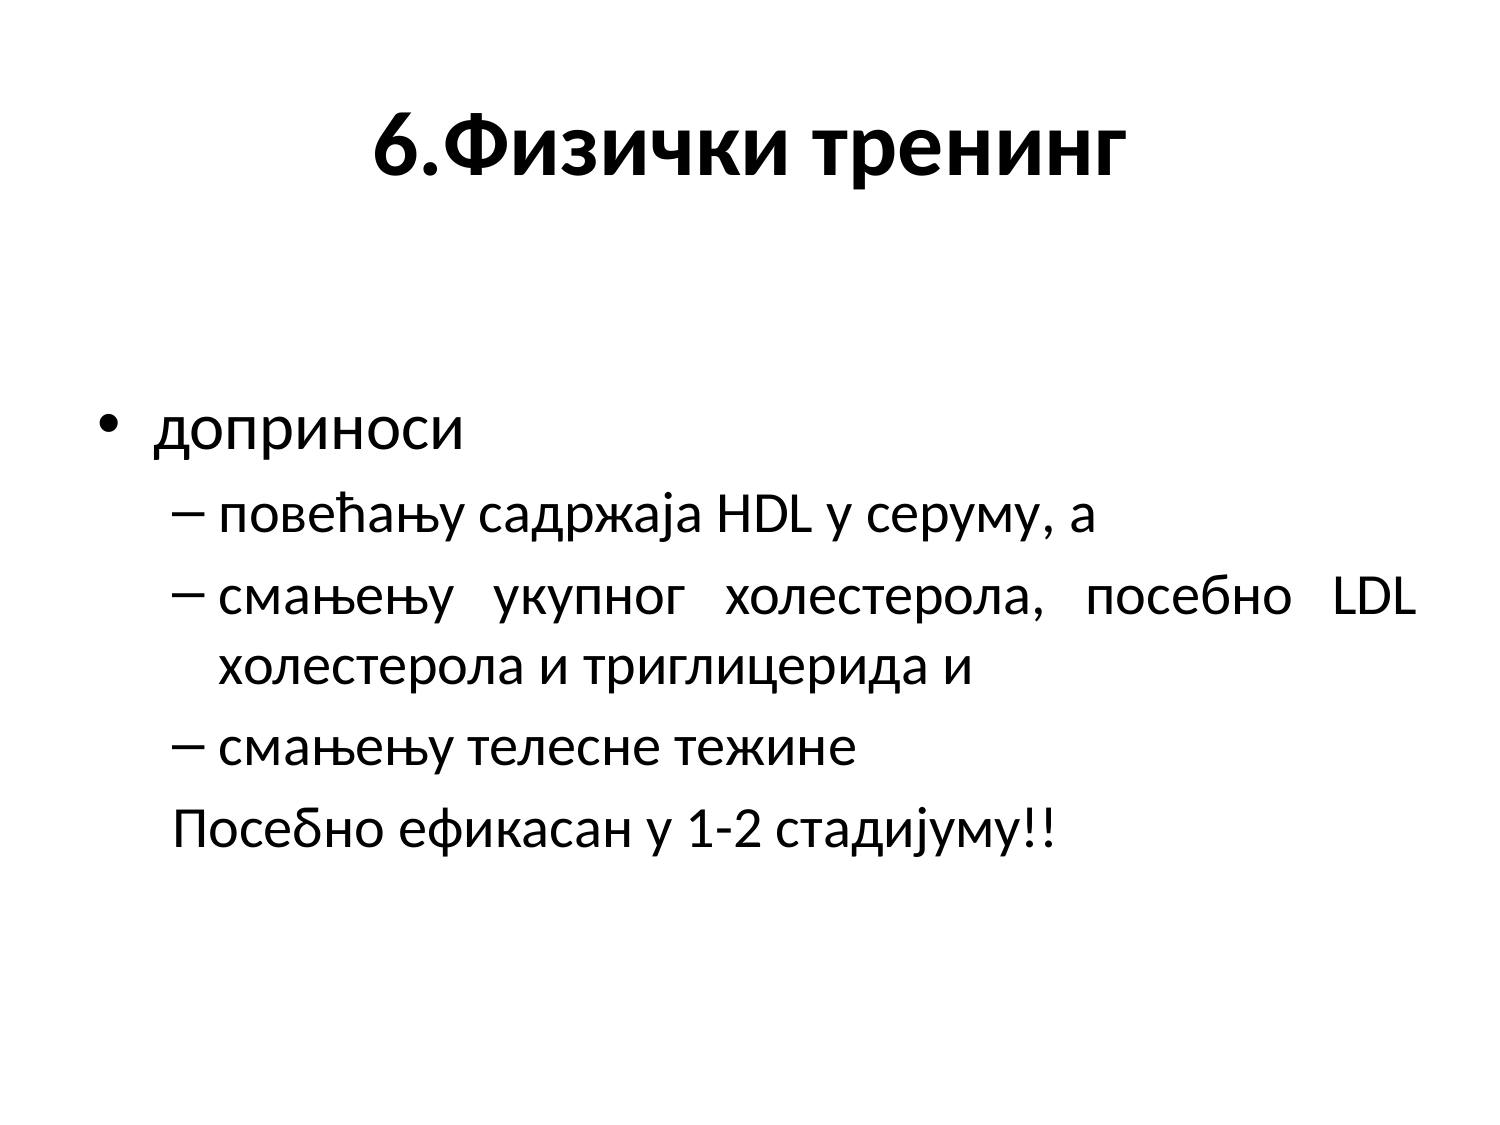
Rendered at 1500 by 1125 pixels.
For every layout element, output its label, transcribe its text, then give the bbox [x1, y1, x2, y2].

list доприноси повећању садржаја HDL у серуму, а смањењу укупног холестерола, посебно LDL холестерола и триглицерида и смањењу телесне тежине Посебно ефикасан у 1-2 стадијуму!! [82, 375, 1432, 910]
title 6.Физички тренинг [75, 45, 1425, 233]
